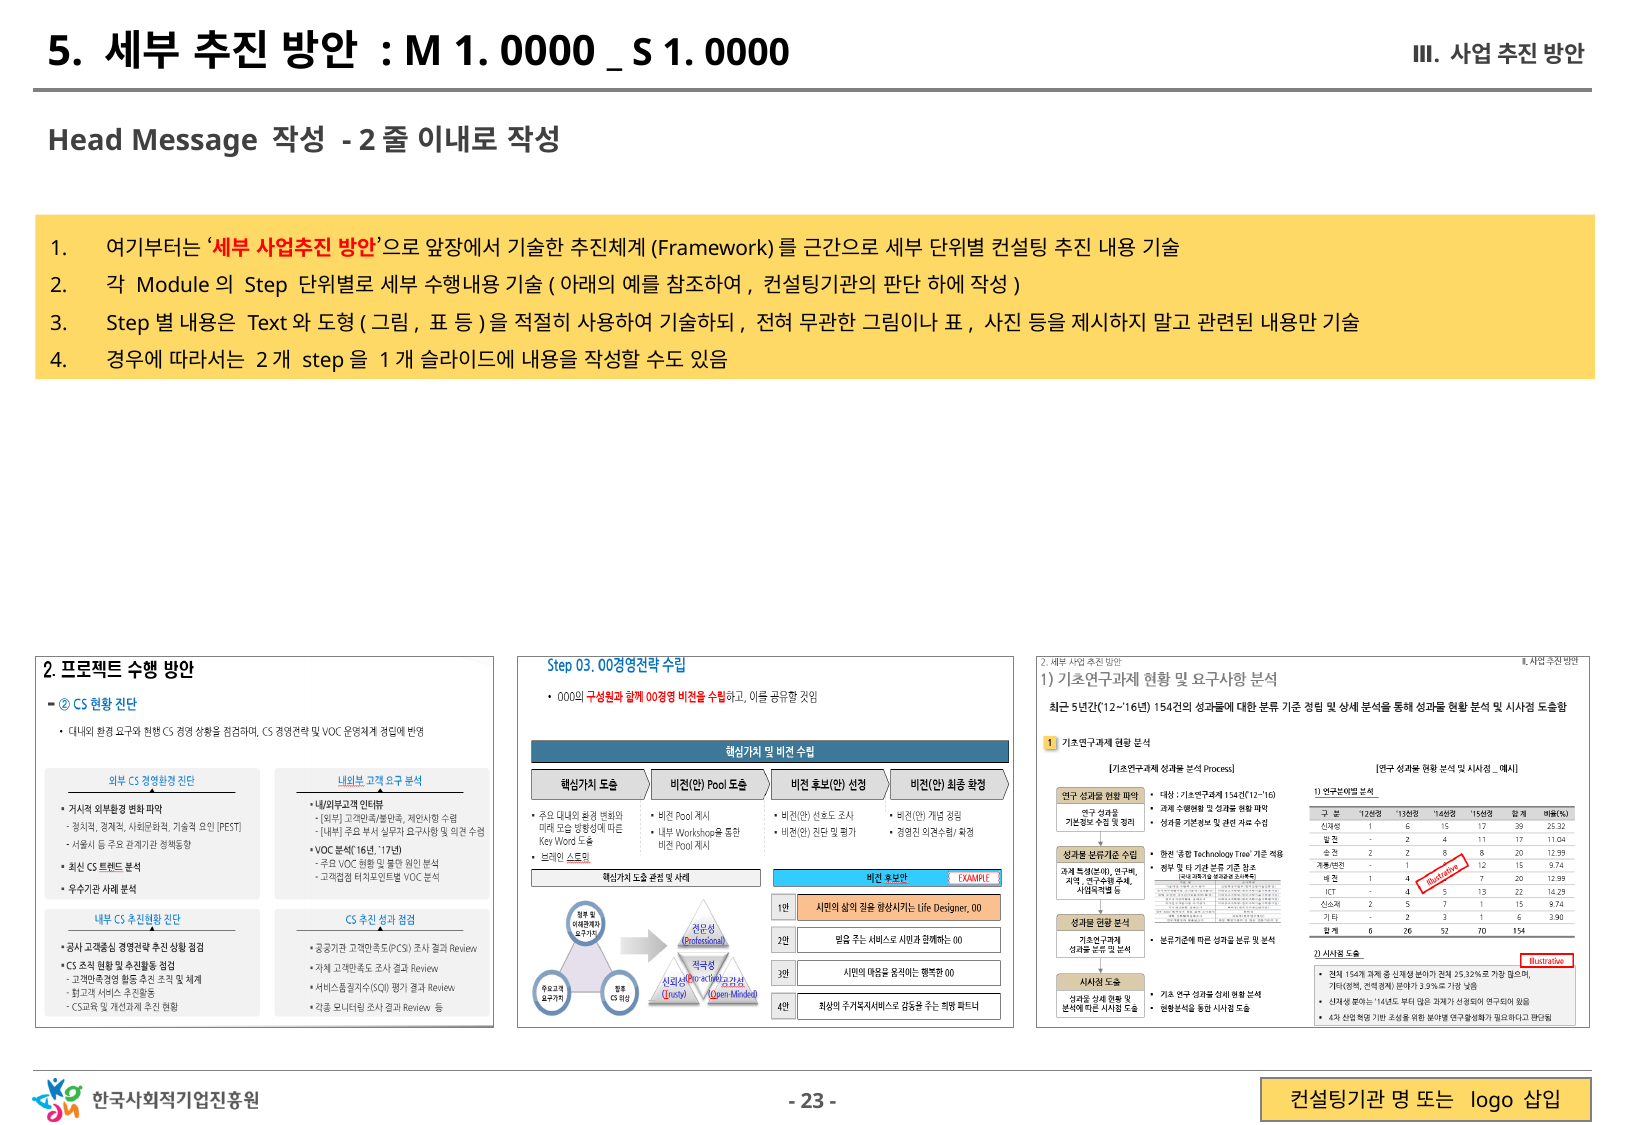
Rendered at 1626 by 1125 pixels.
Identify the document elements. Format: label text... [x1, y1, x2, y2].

text_box 5. 세부 추진 방안 : M 1. 0000 _ S 1. 0000 [32, 16, 1061, 81]
text_box 여기부터는 ‘세부 사업추진 방안’으로 앞장에서 기술한 추진체계(Framework)를 근간으로 세부 단위별 컨설팅 추진 내용 기술 각 Module의 Step 단위별로 세부 수행내용 기술(아래의 예를 참조하여, 컨설팅기관의 판단 하에 작성) Step별 내용은 Text와 도형(그림, 표 등)을 적절히 사용하여 기술하되, 전혀 무관한 그림이나 표, 사진 등을 제시하지 말고 관련된 내용만 기술 경우에 따라서는 2개 step을 1개 슬라이드에 내용을 작성할 수도 있음 [35, 214, 1595, 380]
picture [35, 656, 494, 1029]
text_box Head Message 작성 - 2줄 이내로 작성 [32, 113, 1593, 164]
picture [517, 656, 1014, 1029]
picture [1036, 656, 1590, 1029]
picture [32, 1078, 258, 1122]
text_box Ⅲ. 사업 추진 방안 [1308, 35, 1601, 76]
